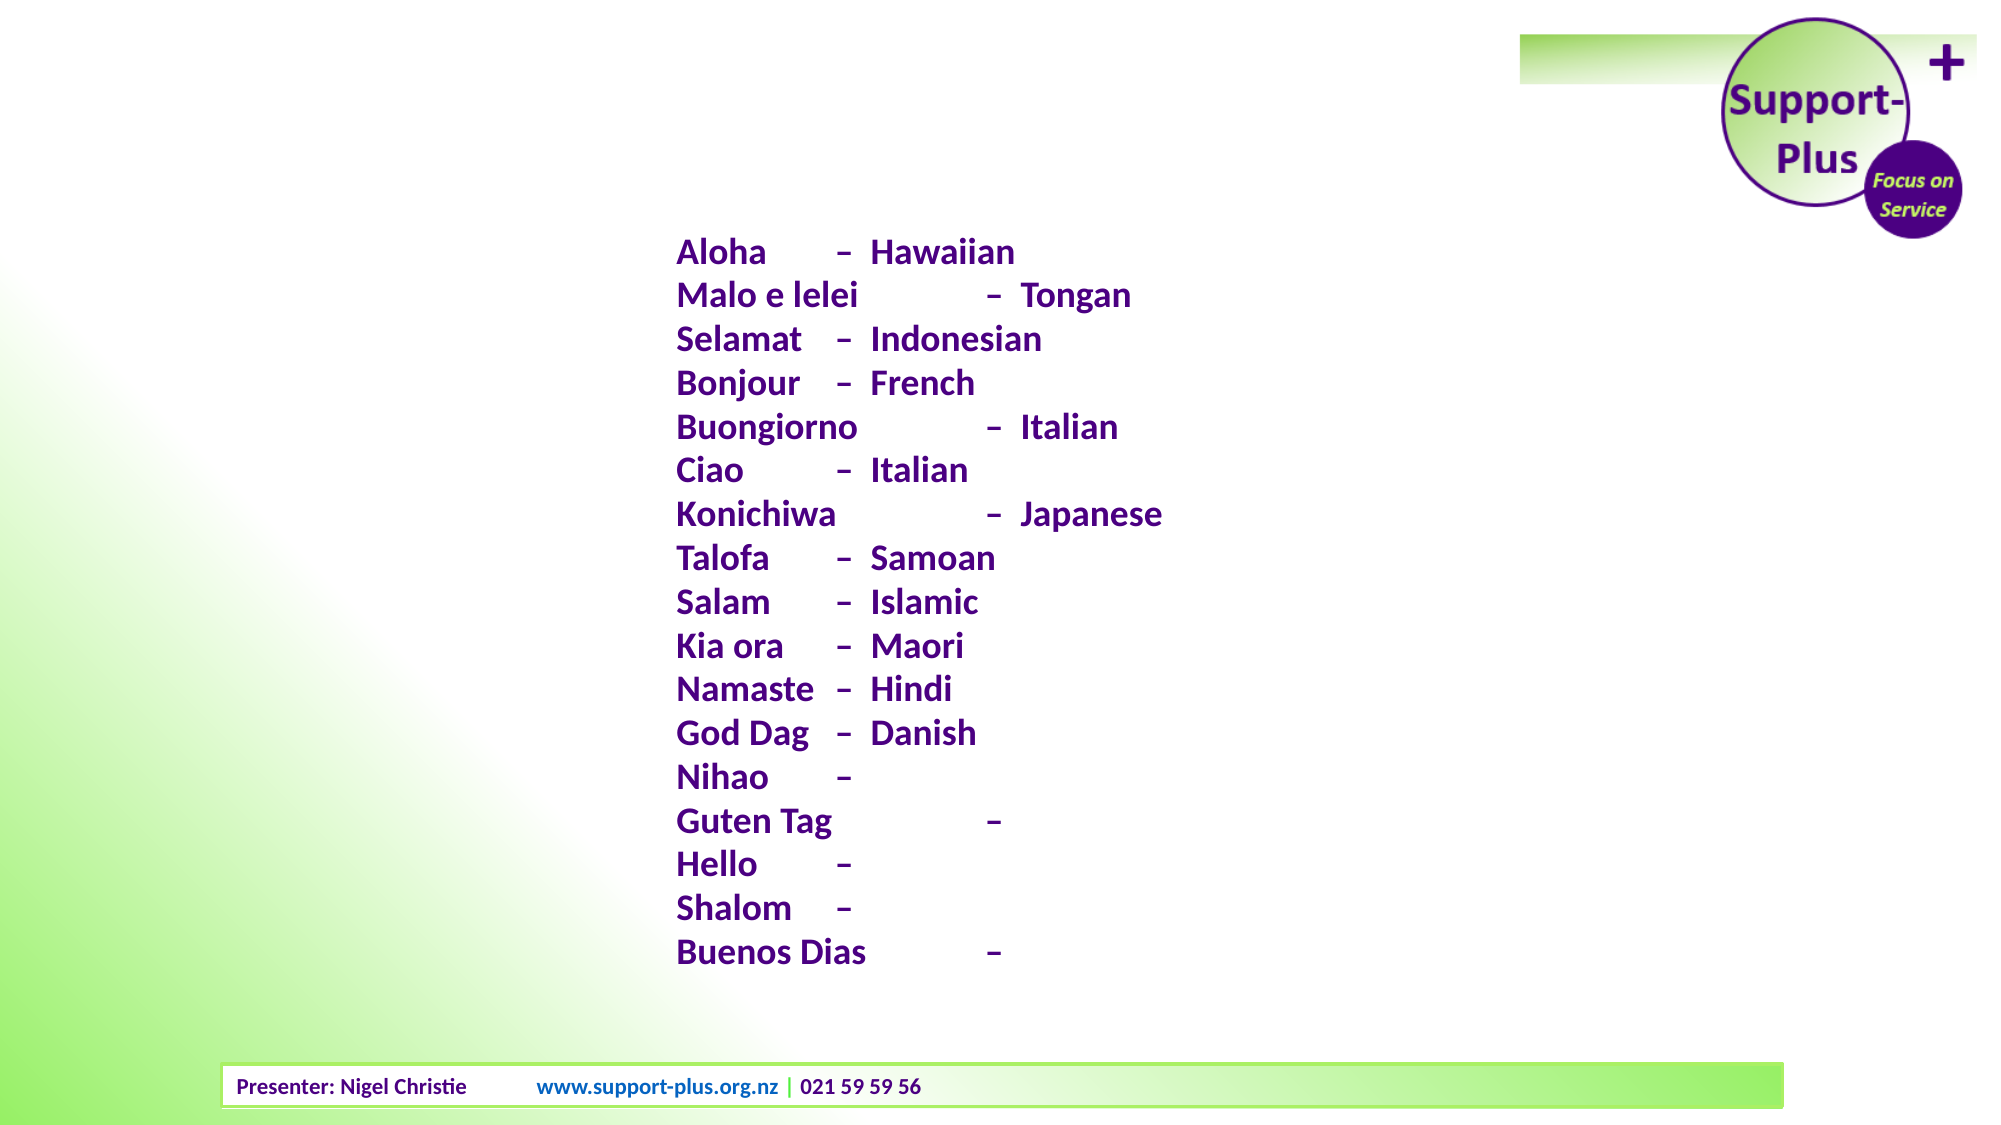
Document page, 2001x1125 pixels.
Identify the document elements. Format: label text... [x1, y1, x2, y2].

picture [1514, 15, 1983, 246]
text_box Aloha – Hawaiian Malo e lelei – Tongan Selamat – Indonesian Bonjour – French Buongiorno – Italian Ciao – Italian Konichiwa – Japanese Talofa – Samoan Salam – Islamic Kia ora – Maori Namaste – Hindi God Dag – Danish Nihao – Guten Tag – Hello – Shalom – Buenos Dias – [500, 239, 1500, 980]
text_box Presenter: Nigel Christie www.support-plus.org.nz | 021 59 59 56 [221, 1063, 1783, 1107]
